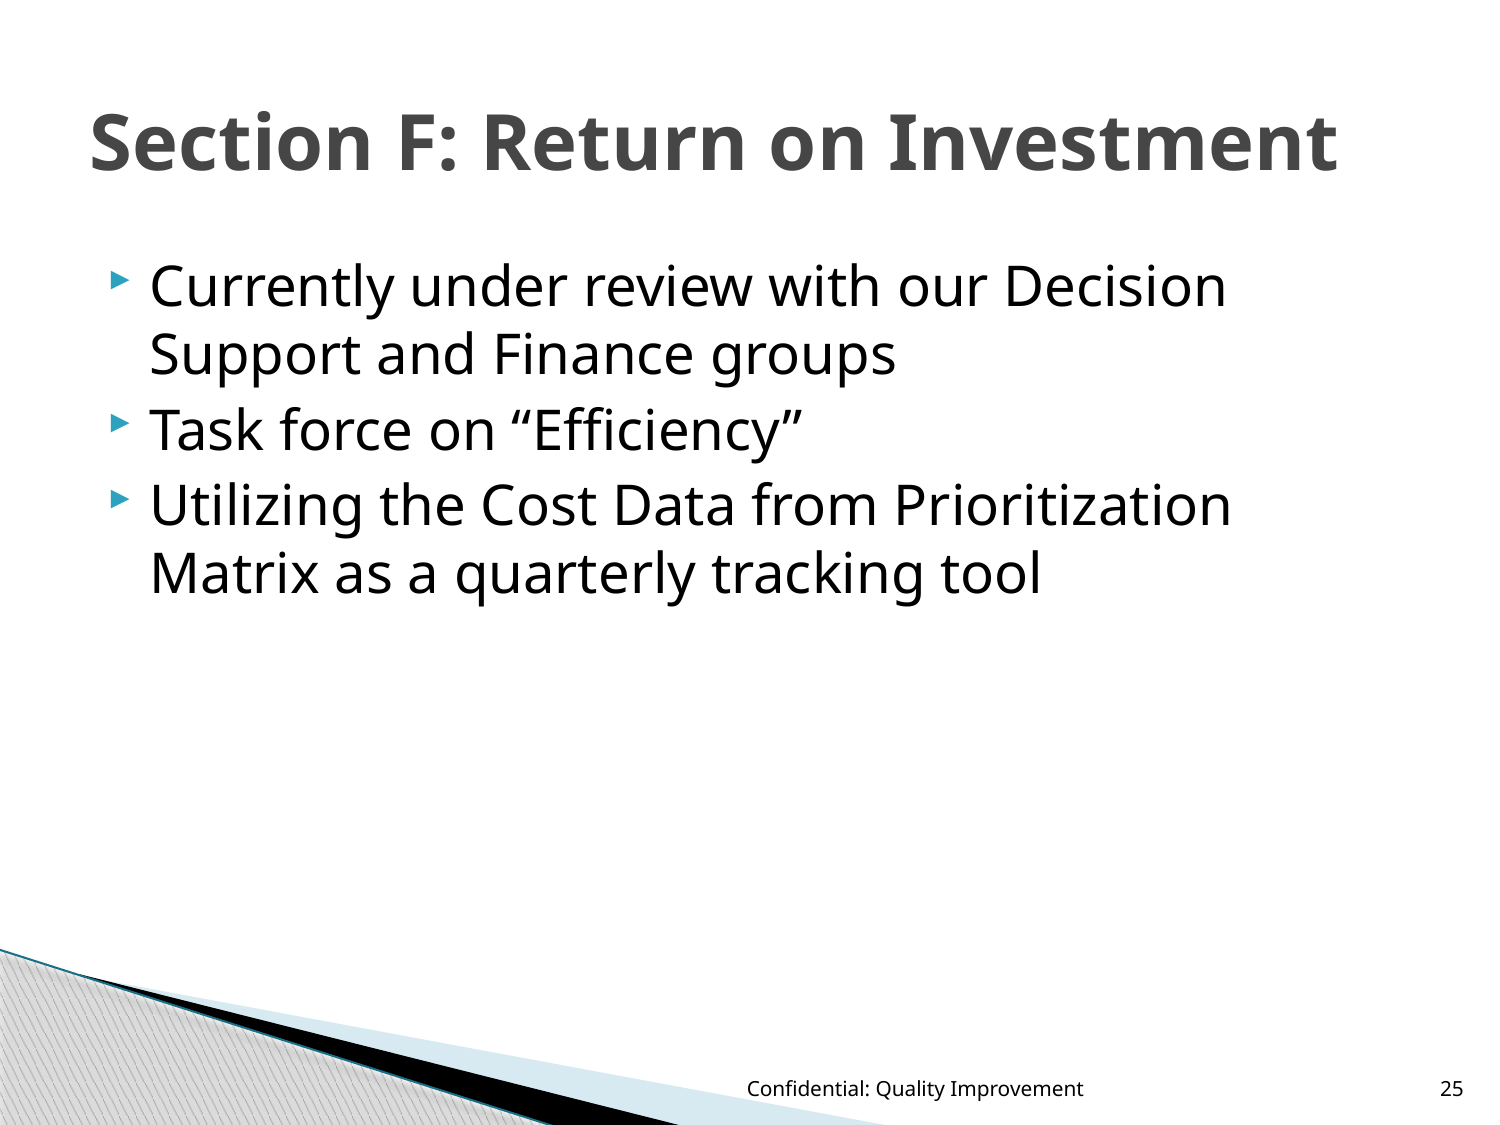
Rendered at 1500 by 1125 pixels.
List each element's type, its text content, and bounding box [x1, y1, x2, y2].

title Section F: Return on Investment [75, 45, 1425, 233]
footer Confidential: Quality Improvement [718, 1051, 1105, 1112]
list Currently under review with our Decision Support and Finance groups Task force on “Efficiency” Utilizing the Cost Data from Prioritization Matrix as a quarterly tracking tool [75, 243, 1425, 986]
slide_number 25 [1418, 1051, 1479, 1112]
